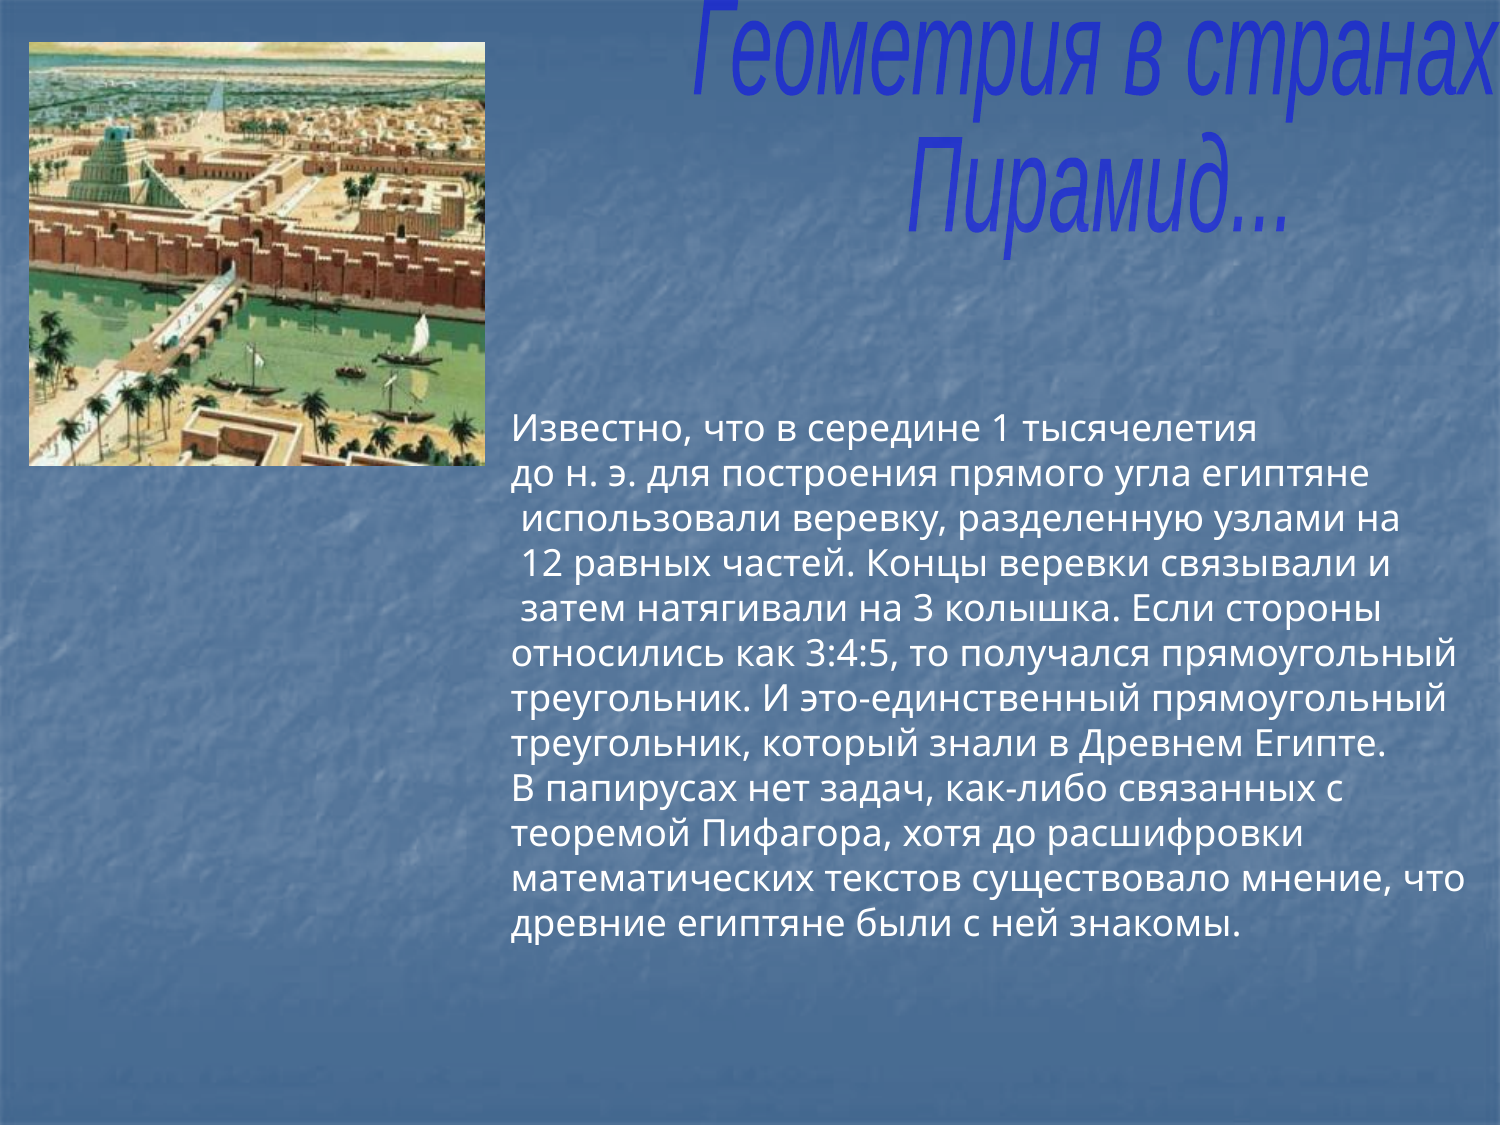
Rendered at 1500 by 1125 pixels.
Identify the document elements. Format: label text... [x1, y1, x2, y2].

text_box Известно, что в середине 1 тысячелетия до н. э. для построения прямого угла египтяне использовали веревку, разделенную узлами на 12 равных частей. Концы веревки связывали и затем натягивали на 3 колышка. Если стороны относились как 3:4:5, то получался прямоугольный треугольник. И это-единственный прямоугольный треугольник, который знали в Древнем Египте. В папирусах нет задач, как-либо связанных с теоремой Пифагора, хотя до расшифровки математических текстов существовало мнение, что древние египтяне были с ней знакомы. [495, 397, 1482, 997]
picture [29, 42, 485, 466]
